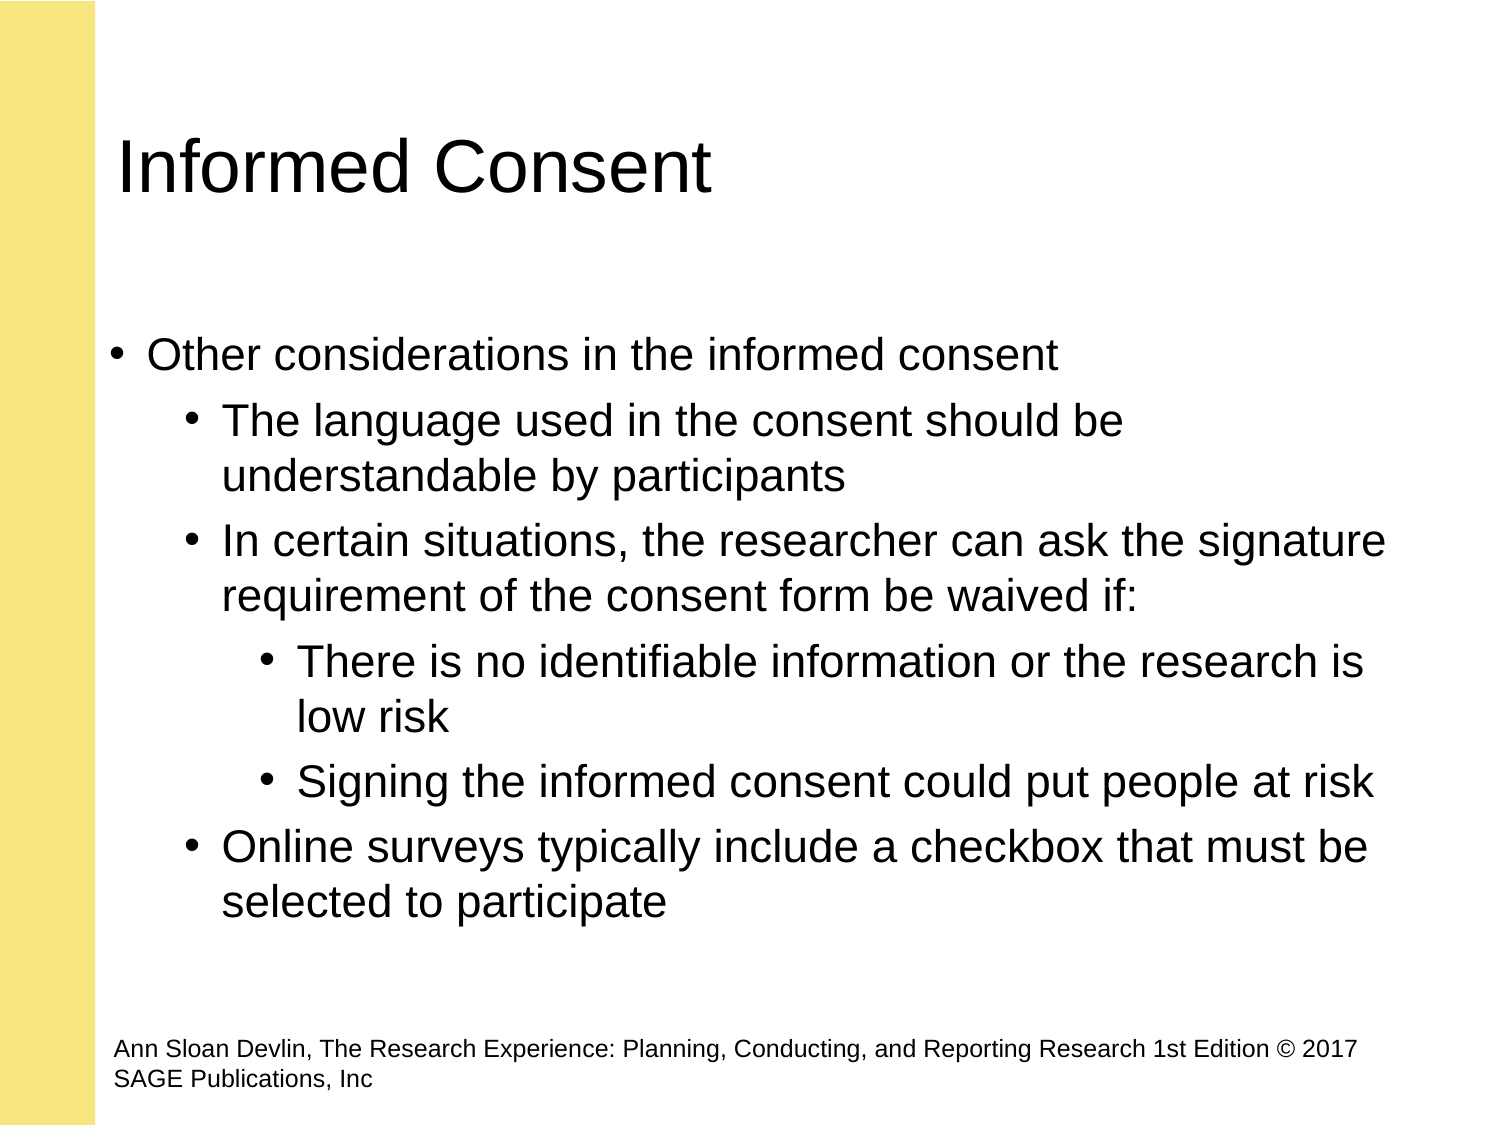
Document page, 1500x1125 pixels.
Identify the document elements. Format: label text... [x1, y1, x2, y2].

title Informed Consent [101, 111, 773, 225]
list Other considerations in the informed consent The language used in the consent should be understandable by participants In certain situations, the researcher can ask the signature requirement of the consent form be waived if: There is no identifiable information or the research is low risk Signing the informed consent could put people at risk Online surveys typically include a checkbox that must be selected to participate [94, 317, 1408, 930]
picture [0, 1, 96, 1125]
